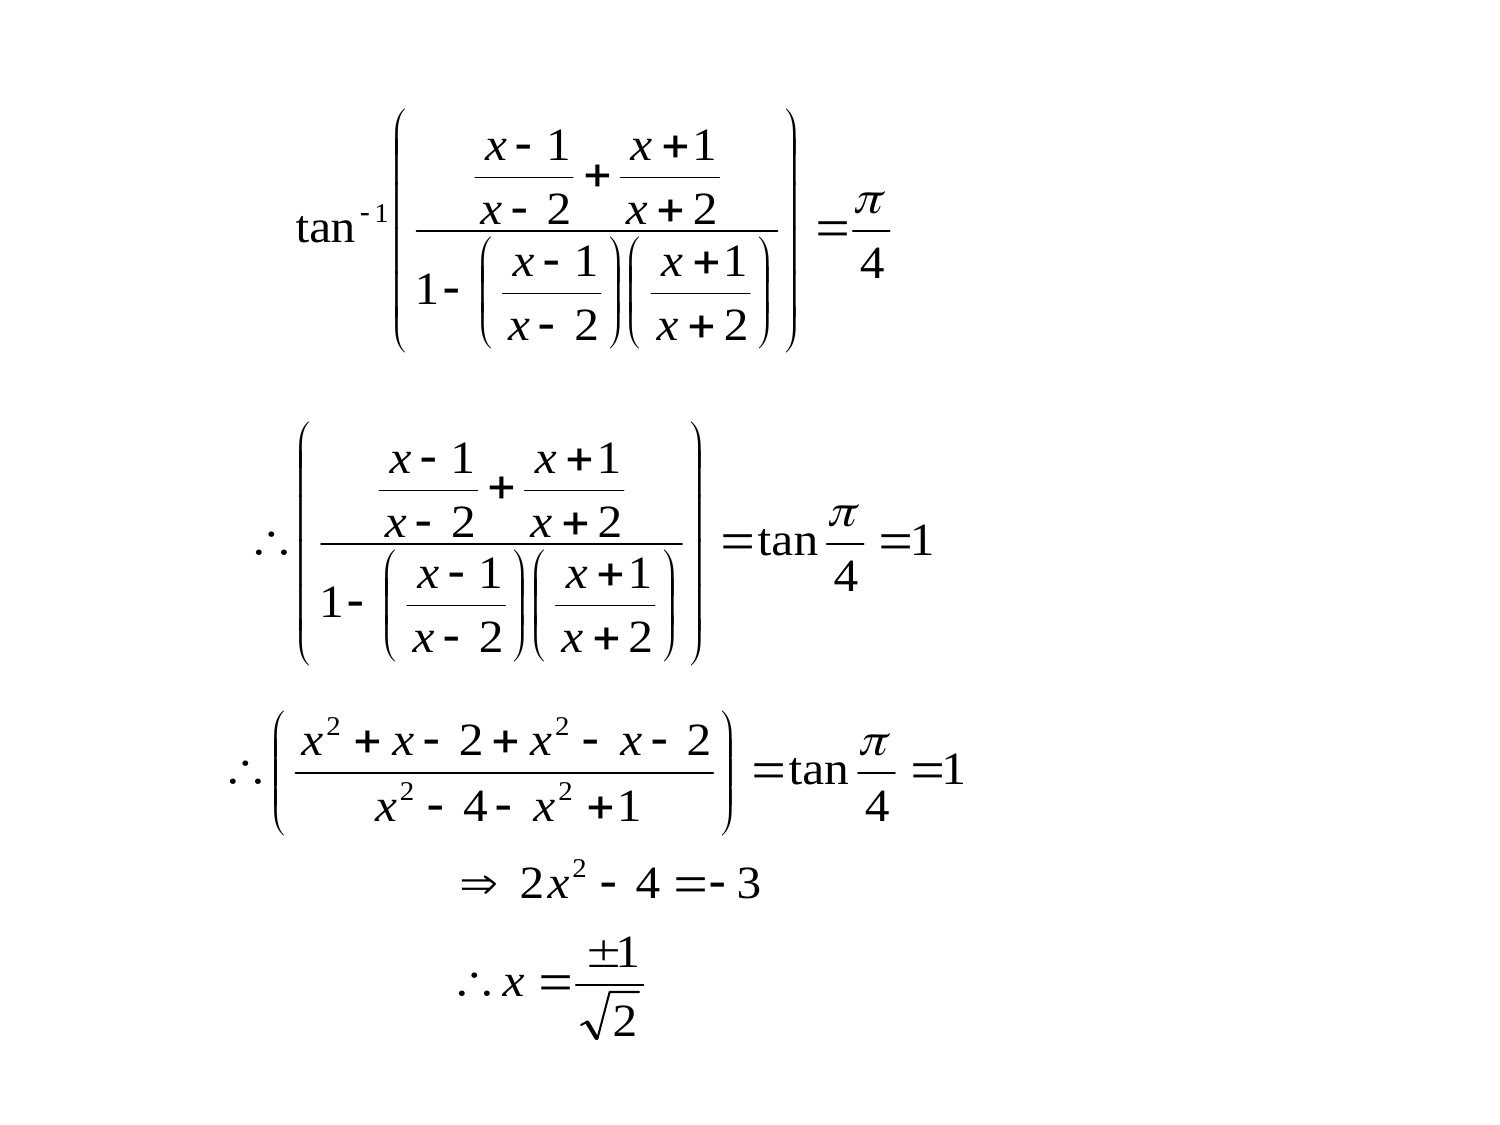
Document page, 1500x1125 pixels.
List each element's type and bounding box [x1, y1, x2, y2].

text_box [287, 99, 901, 363]
text_box [453, 847, 767, 1049]
text_box [224, 699, 970, 847]
text_box [250, 412, 938, 676]
